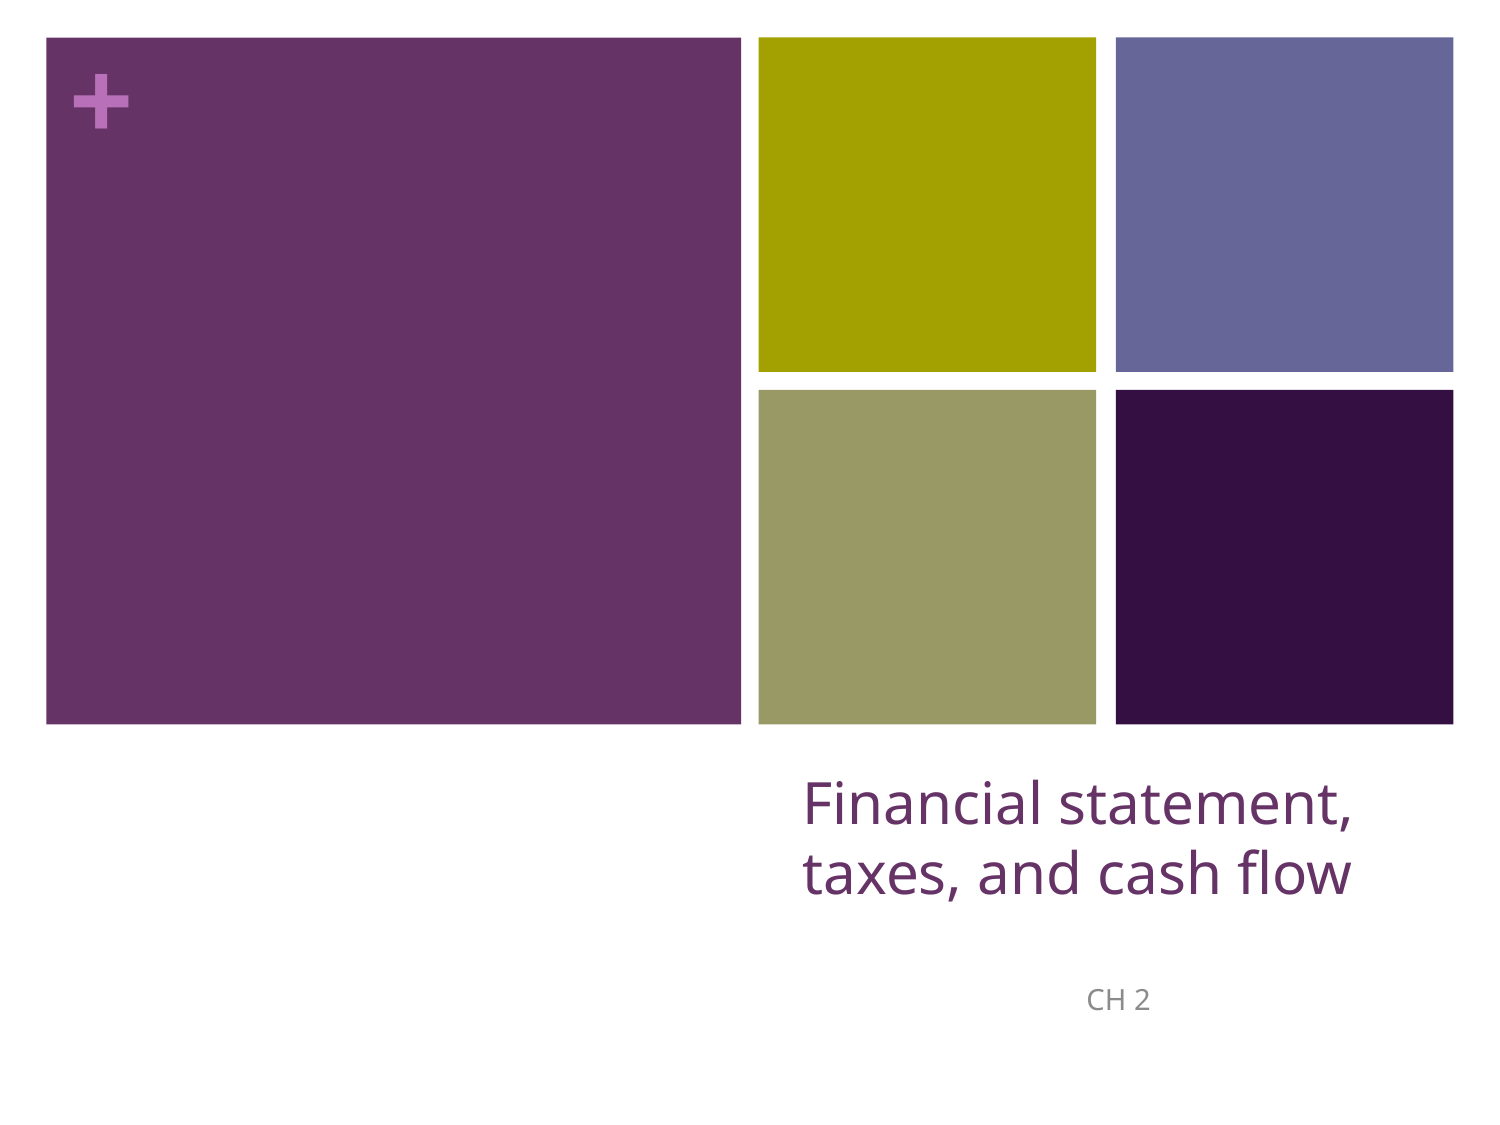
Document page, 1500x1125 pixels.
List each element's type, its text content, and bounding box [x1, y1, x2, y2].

title Financial statement, taxes, and cash flow [787, 758, 1450, 954]
subtitle CH 2 [787, 973, 1450, 1097]
